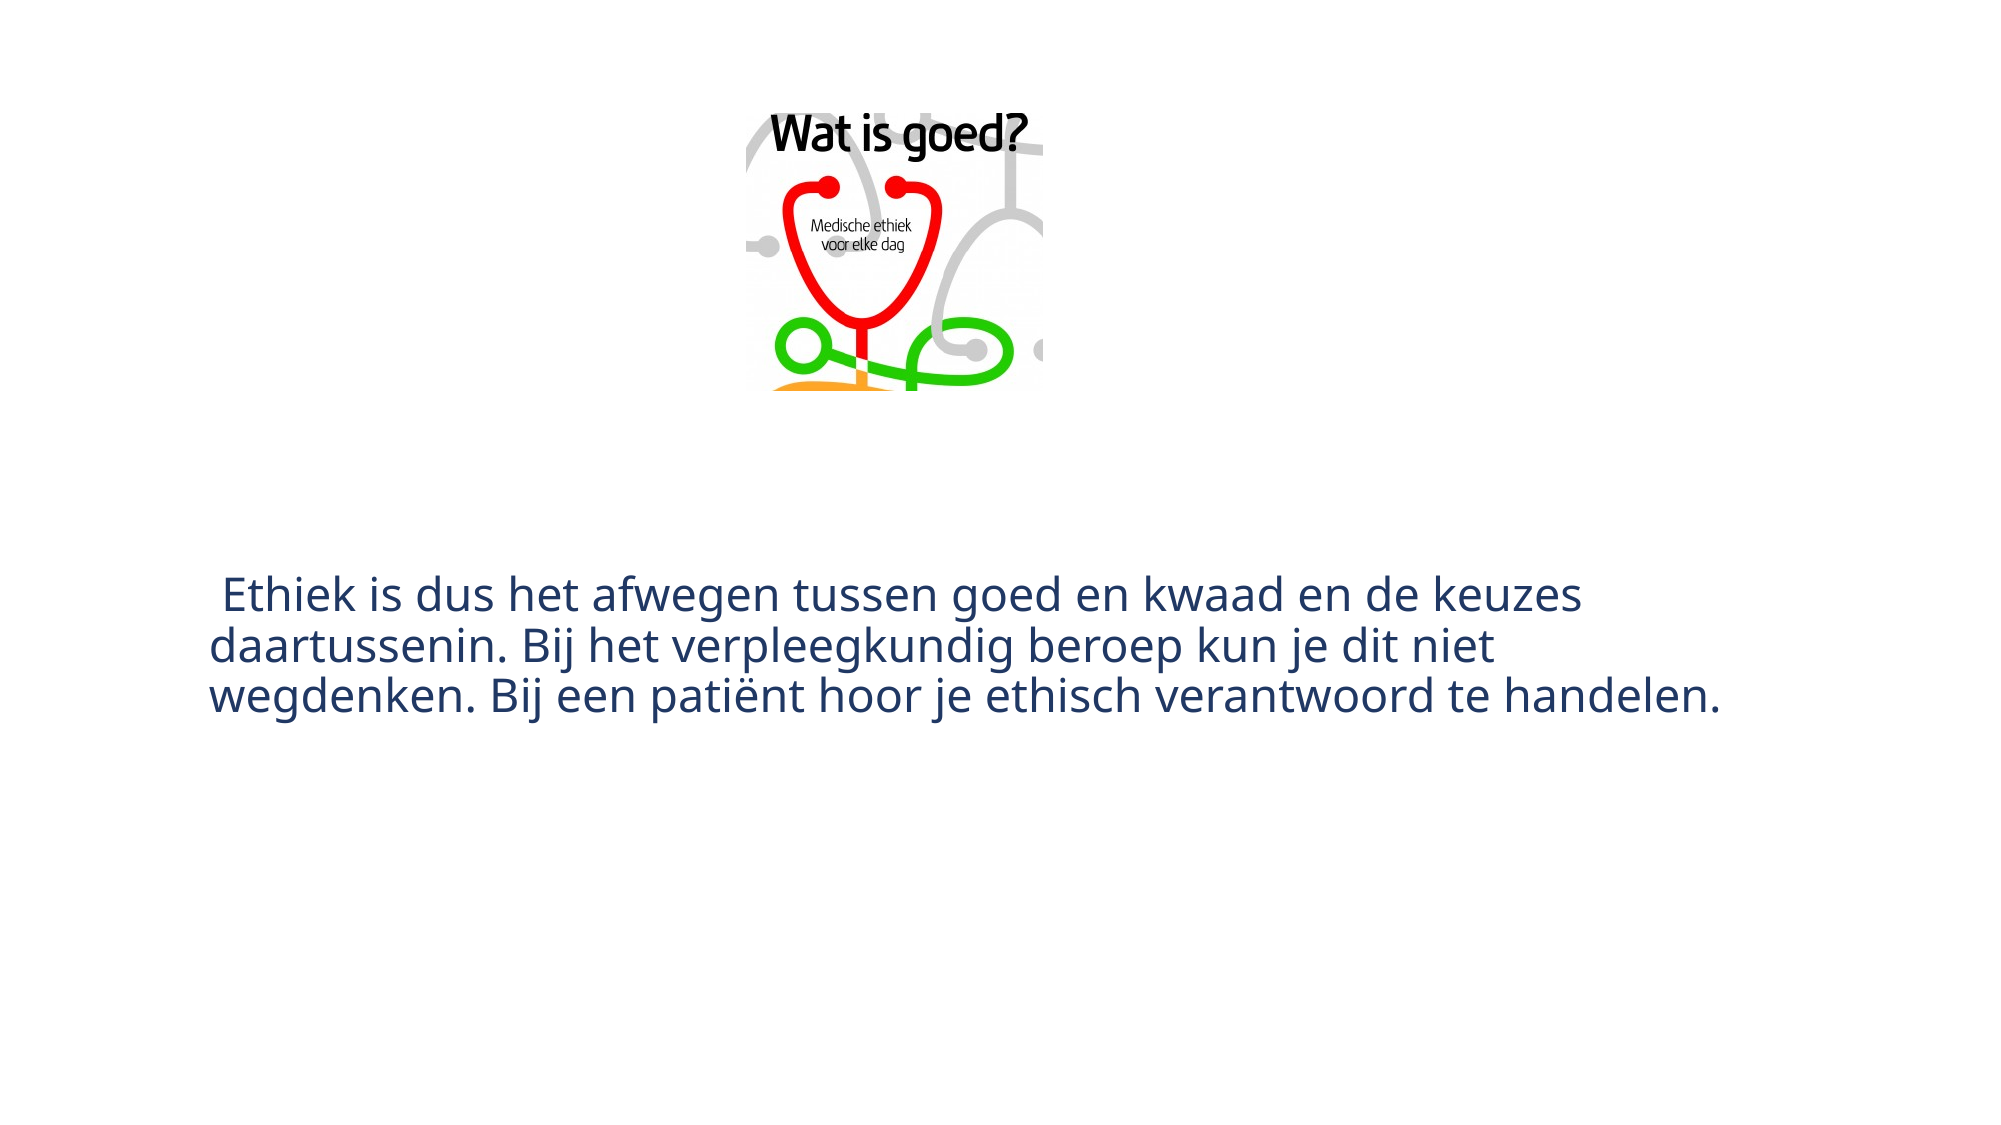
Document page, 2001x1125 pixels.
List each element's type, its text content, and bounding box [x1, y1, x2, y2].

title Ethiek is dus het afwegen tussen goed en kwaad en de keuzes daartussenin. Bij het verpleegkundig beroep kun je dit niet wegdenken. Bij een patiënt hoor je ethisch verantwoord te handelen. [194, 540, 1769, 754]
picture [745, 113, 1043, 391]
